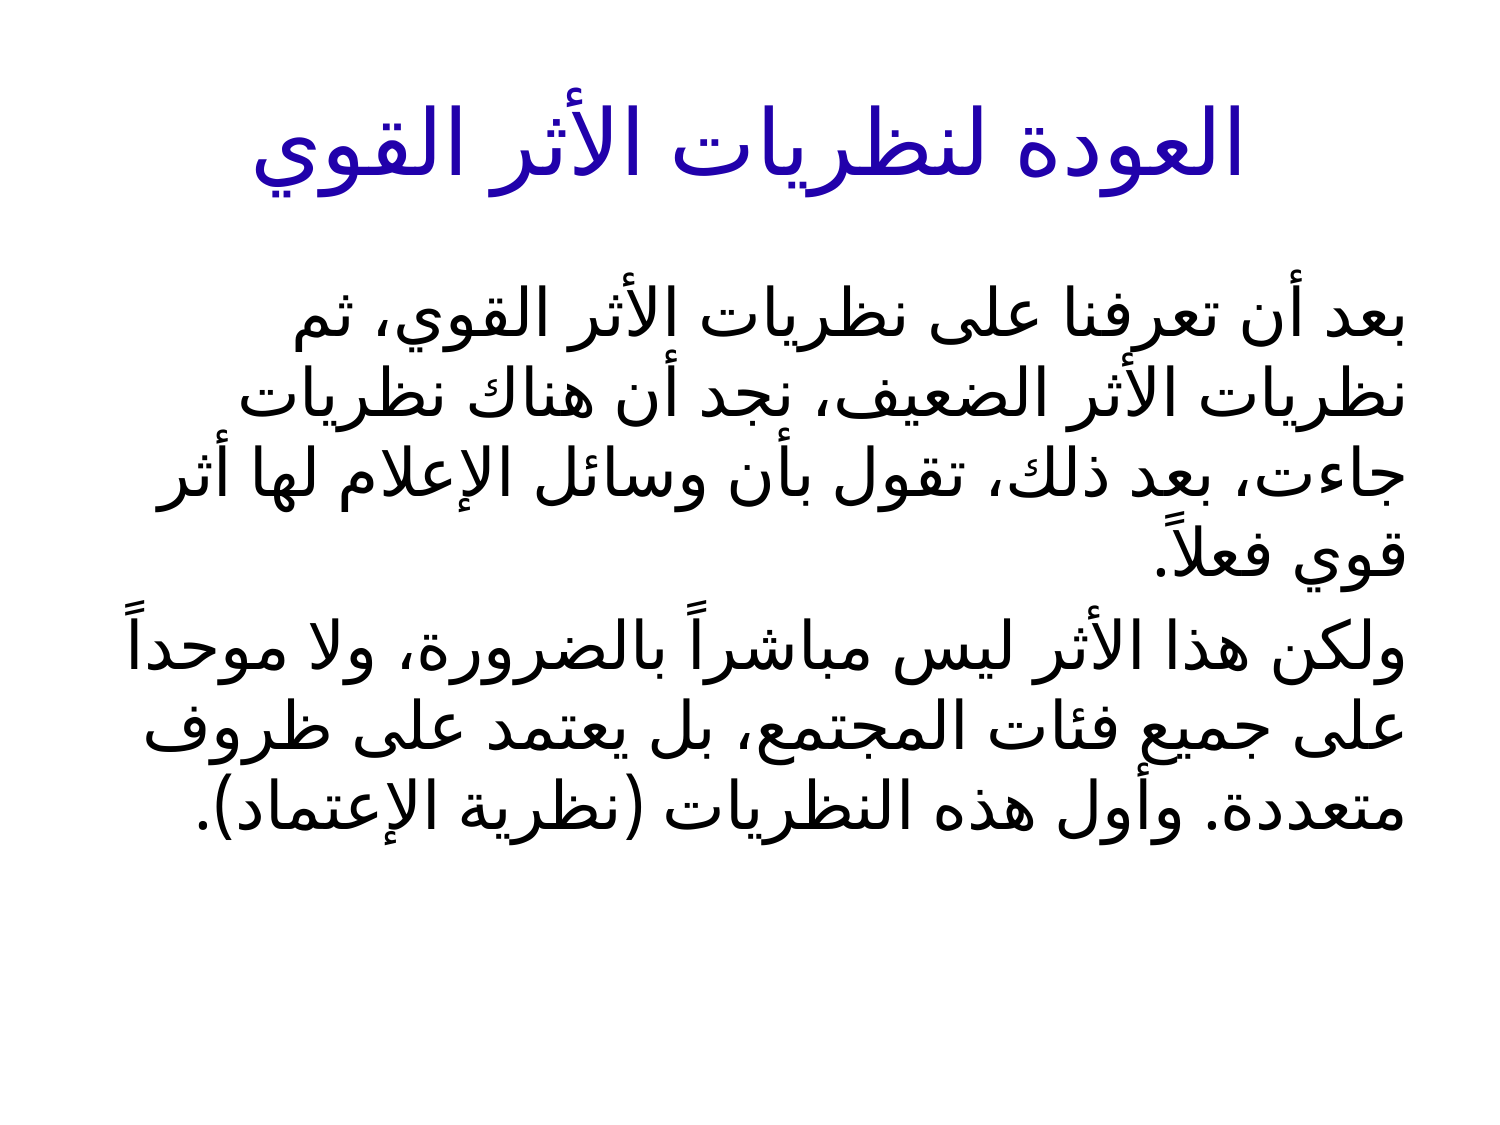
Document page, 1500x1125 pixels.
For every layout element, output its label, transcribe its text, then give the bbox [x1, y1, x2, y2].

title العودة لنظريات الأثر القوي [75, 45, 1425, 233]
list بعد أن تعرفنا على نظريات الأثر القوي، ثم نظريات الأثر الضعيف، نجد أن هناك نظريات جاءت، بعد ذلك، تقول بأن وسائل الإعلام لها أثر قوي فعلاً. ولكن هذا الأثر ليس مباشراً بالضرورة، ولا موحداً على جميع فئات المجتمع، بل يعتمد على ظروف متعددة. وأول هذه النظريات (نظرية الإعتماد). [75, 262, 1425, 1005]
